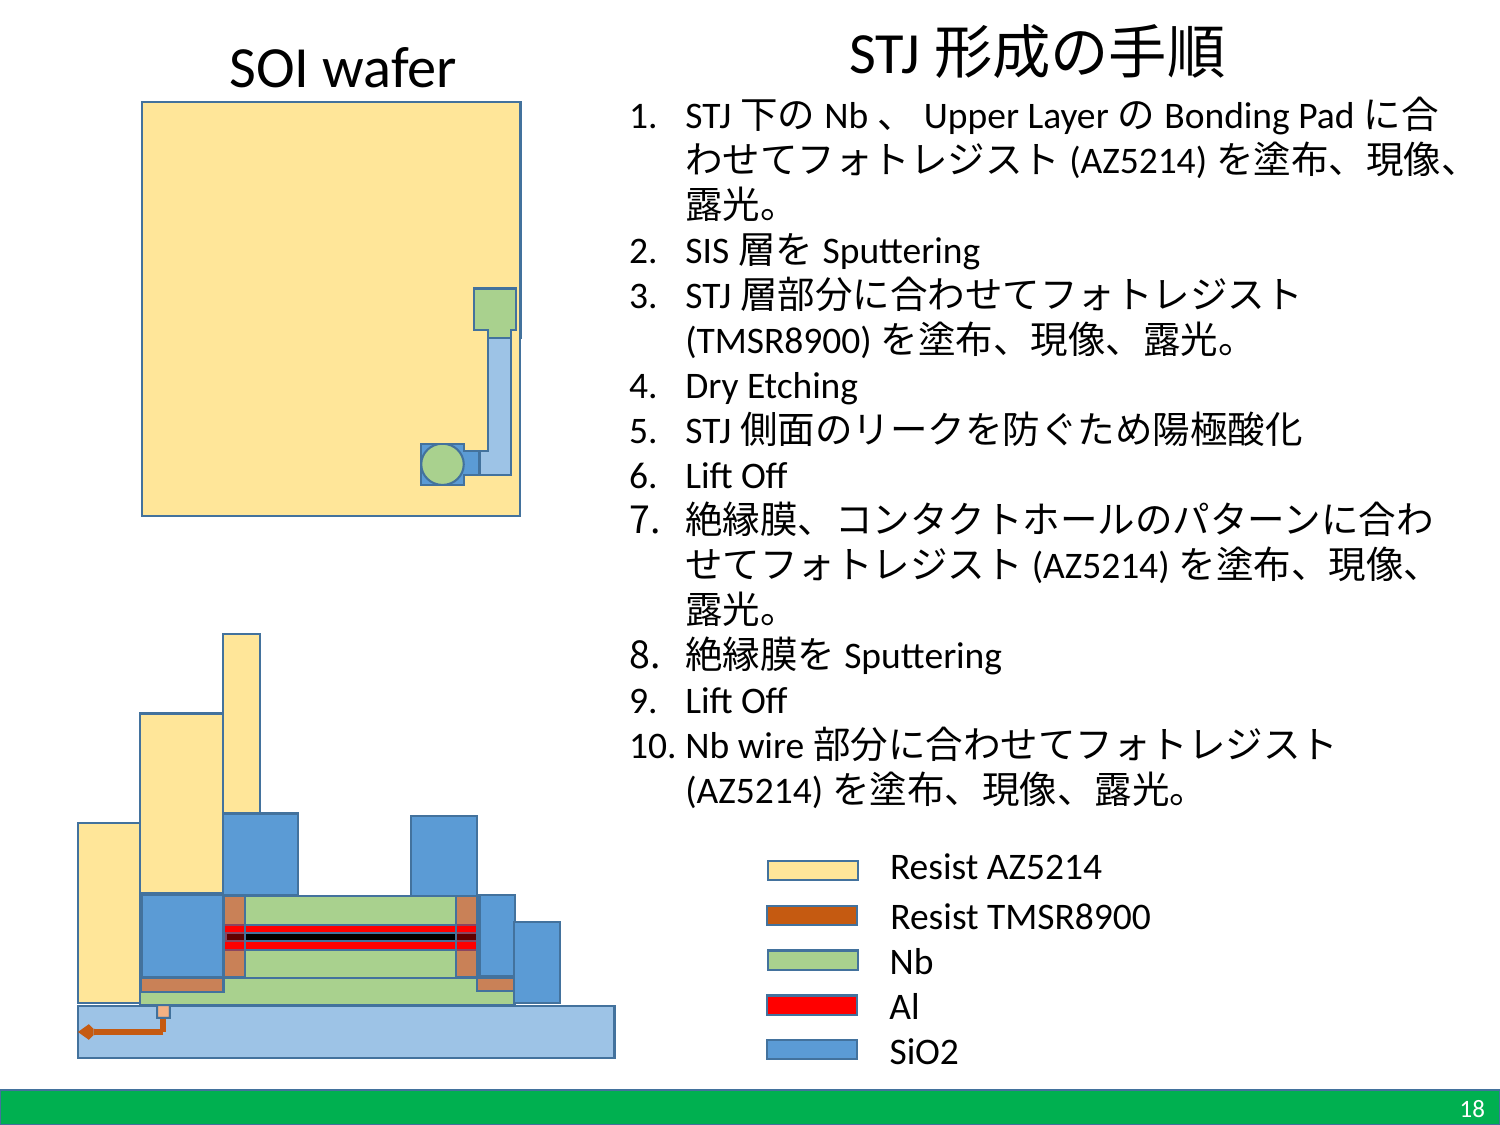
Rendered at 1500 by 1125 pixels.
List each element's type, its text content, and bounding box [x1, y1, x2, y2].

text_box [224, 896, 246, 978]
text_box [476, 977, 513, 992]
text_box [475, 290, 515, 339]
text_box [77, 822, 141, 1004]
text_box Nb [874, 929, 949, 990]
text_box [222, 812, 299, 896]
text_box SOI wafer [214, 21, 478, 101]
text_box [246, 926, 455, 932]
text_box [455, 897, 478, 979]
text_box [246, 942, 455, 951]
text_box [513, 921, 561, 1004]
text_box [246, 932, 455, 942]
text_box [77, 1005, 616, 1059]
text_box Resist AZ5214 [875, 834, 1118, 885]
text_box [246, 895, 455, 926]
text_box [225, 951, 455, 979]
text_box [139, 712, 224, 894]
text_box Resist TMSR8900 [875, 885, 1167, 945]
text_box [478, 894, 516, 977]
text_box STJ下のNb、Upper LayerのBonding Padに合わせてフォトレジスト(AZ5214)を塗布、現像、露光。 SIS層をSputtering STJ層部分に合わせてフォトレジスト(TMSR8900)を塗布、現像、露光。 Dry Etching STJ側面のリークを防ぐため陽極酸化 Lift Off 絶縁膜、コンタクトホールのパターンに合わせてフォトレジスト(AZ5214)を塗布、現像、露光。 絶縁膜をSputtering Lift Off Nb wire部分に合わせてフォトレジスト(AZ5214)を塗布、現像、露光。 [614, 83, 1478, 818]
text_box [767, 949, 859, 971]
text_box [766, 1039, 858, 1060]
text_box [141, 894, 224, 978]
text_box [0, 1089, 1162, 1125]
text_box STJ形成の手順 [642, 7, 1433, 83]
text_box [481, 339, 510, 474]
text_box [139, 979, 516, 1006]
text_box Al [874, 974, 935, 1019]
text_box [410, 815, 478, 897]
slide_number 18 [1162, 1077, 1500, 1125]
text_box [766, 994, 858, 1016]
text_box [767, 860, 859, 881]
picture [156, 1004, 171, 1019]
text_box [766, 905, 858, 926]
text_box [423, 445, 462, 483]
text_box [141, 101, 521, 517]
text_box [141, 977, 225, 993]
text_box SiO2 [874, 1019, 975, 1080]
text_box [222, 633, 261, 814]
text_box [422, 445, 481, 484]
